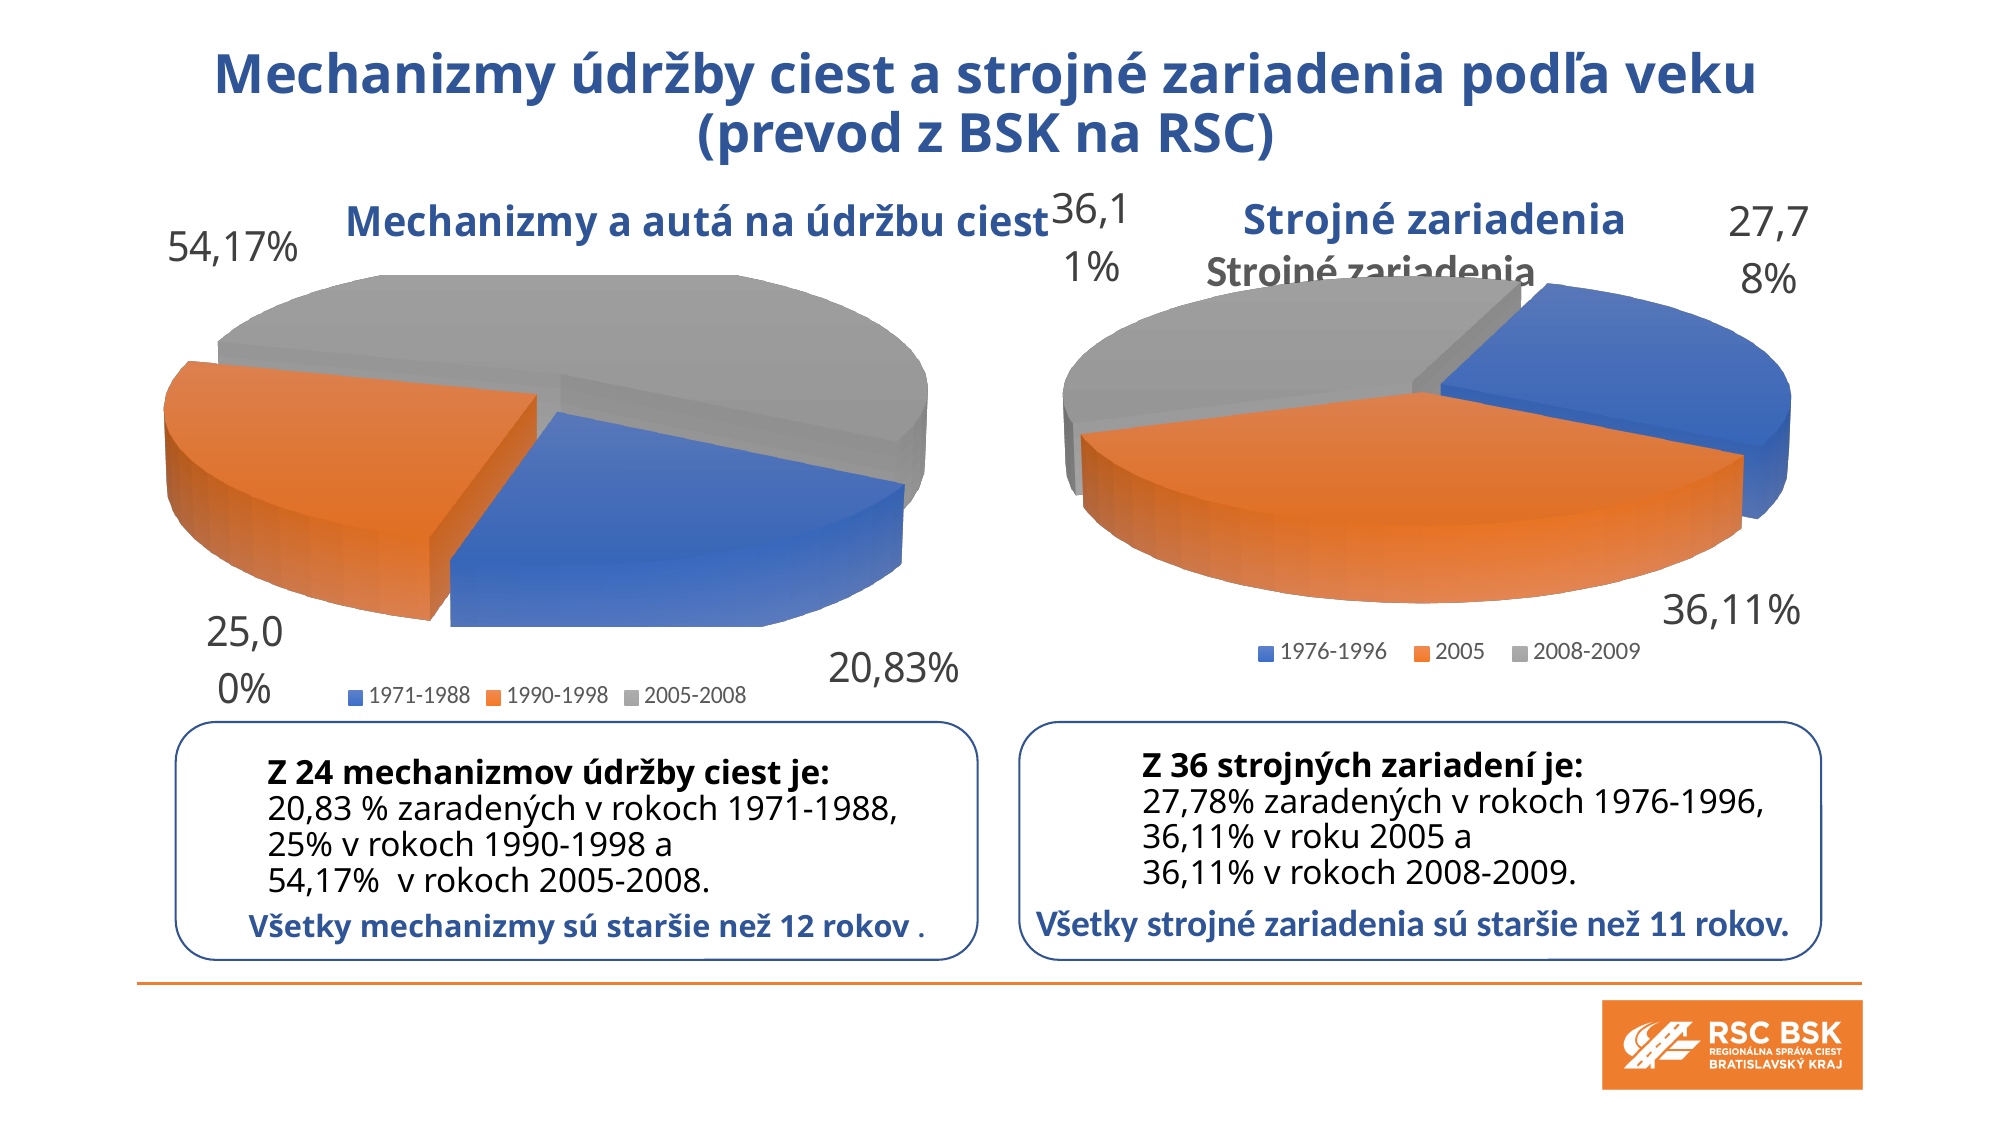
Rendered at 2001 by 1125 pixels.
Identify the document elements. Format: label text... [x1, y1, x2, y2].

text_box Z 24 mechanizmov údržby ciest je: 20,83 % zaradených v rokoch 1971-1988, 25% v rokoch 1990-1998 a 54,17% v rokoch 2005-2008. [252, 734, 963, 892]
text_box z [1033, 952, 1807, 961]
chart [76, 171, 1863, 717]
text_box z [174, 720, 979, 948]
text_box Všetky strojné zariadenia sú staršie než 11 rokov. [1017, 897, 1820, 952]
text_box Všetky mechanizmy sú staršie než 12 rokov . [185, 892, 988, 963]
text_box z [1018, 720, 1816, 897]
text_box Mechanizmy údržby ciest a strojné zariadenia podľa veku (prevod z BSK na RSC) [124, 34, 1850, 176]
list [1602, 1000, 1863, 1091]
title Z 36 strojných zariadení je: 27,78% zaradených v rokoch 1976-1996, 36,11% v roku 2005 a 36,11% v rokoch 2008-2009. [1127, 739, 1838, 902]
